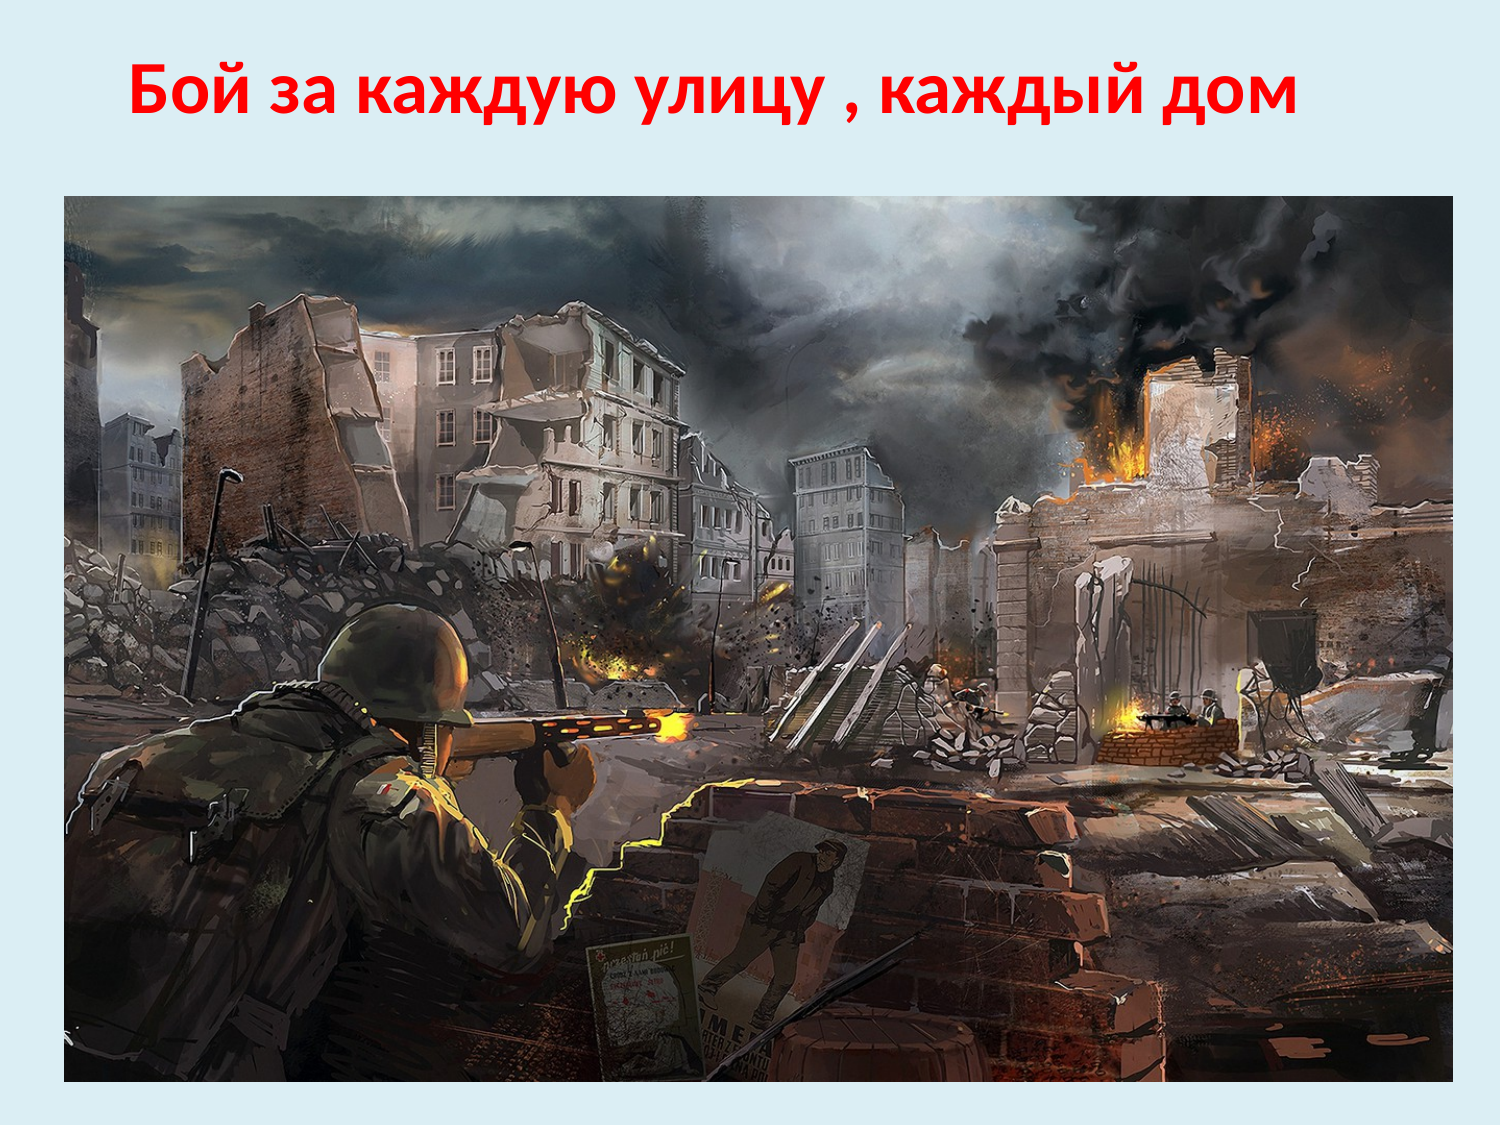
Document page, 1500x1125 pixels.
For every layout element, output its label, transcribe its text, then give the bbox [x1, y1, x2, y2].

text_box Бой за каждую улицу , каждый дом [88, 30, 1341, 136]
picture [64, 196, 1453, 1083]
